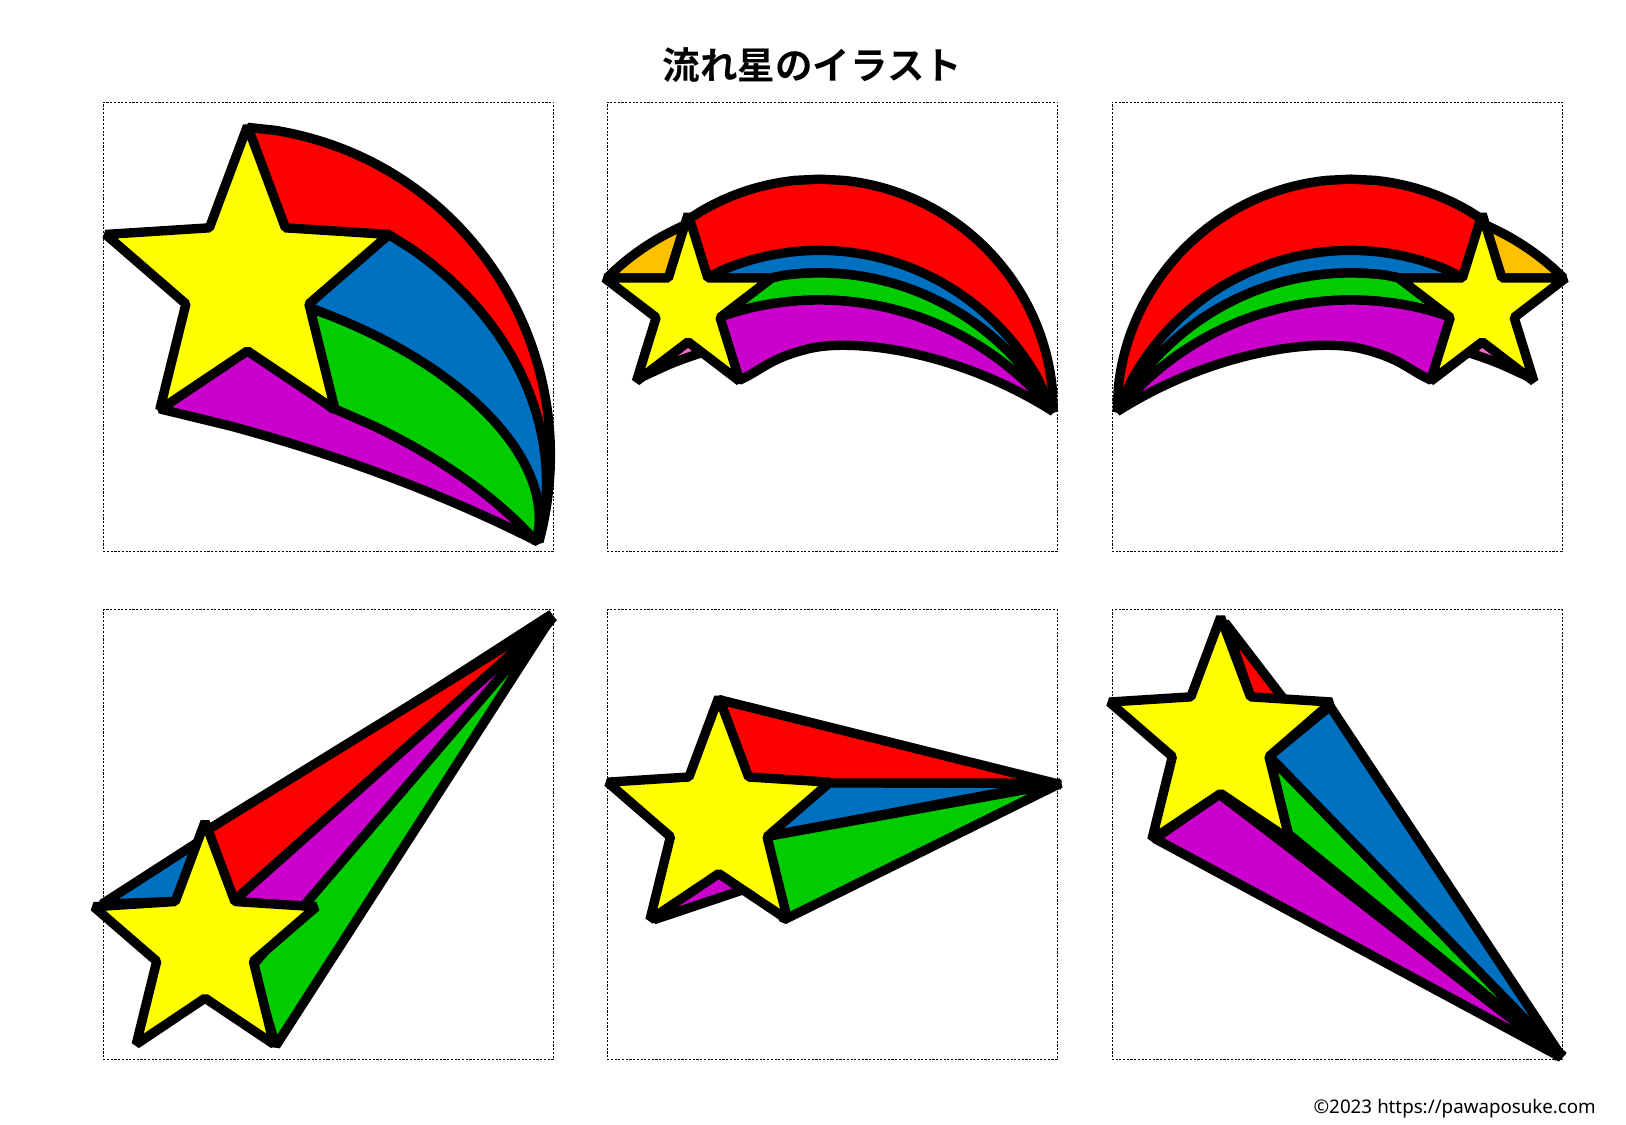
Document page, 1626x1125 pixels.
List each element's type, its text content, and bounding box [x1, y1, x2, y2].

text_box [1116, 178, 1567, 412]
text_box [607, 696, 1061, 920]
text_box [105, 125, 589, 508]
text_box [604, 178, 1054, 412]
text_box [93, 613, 554, 1046]
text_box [1109, 616, 1564, 1058]
text_box 流れ星のイラスト [648, 34, 977, 95]
